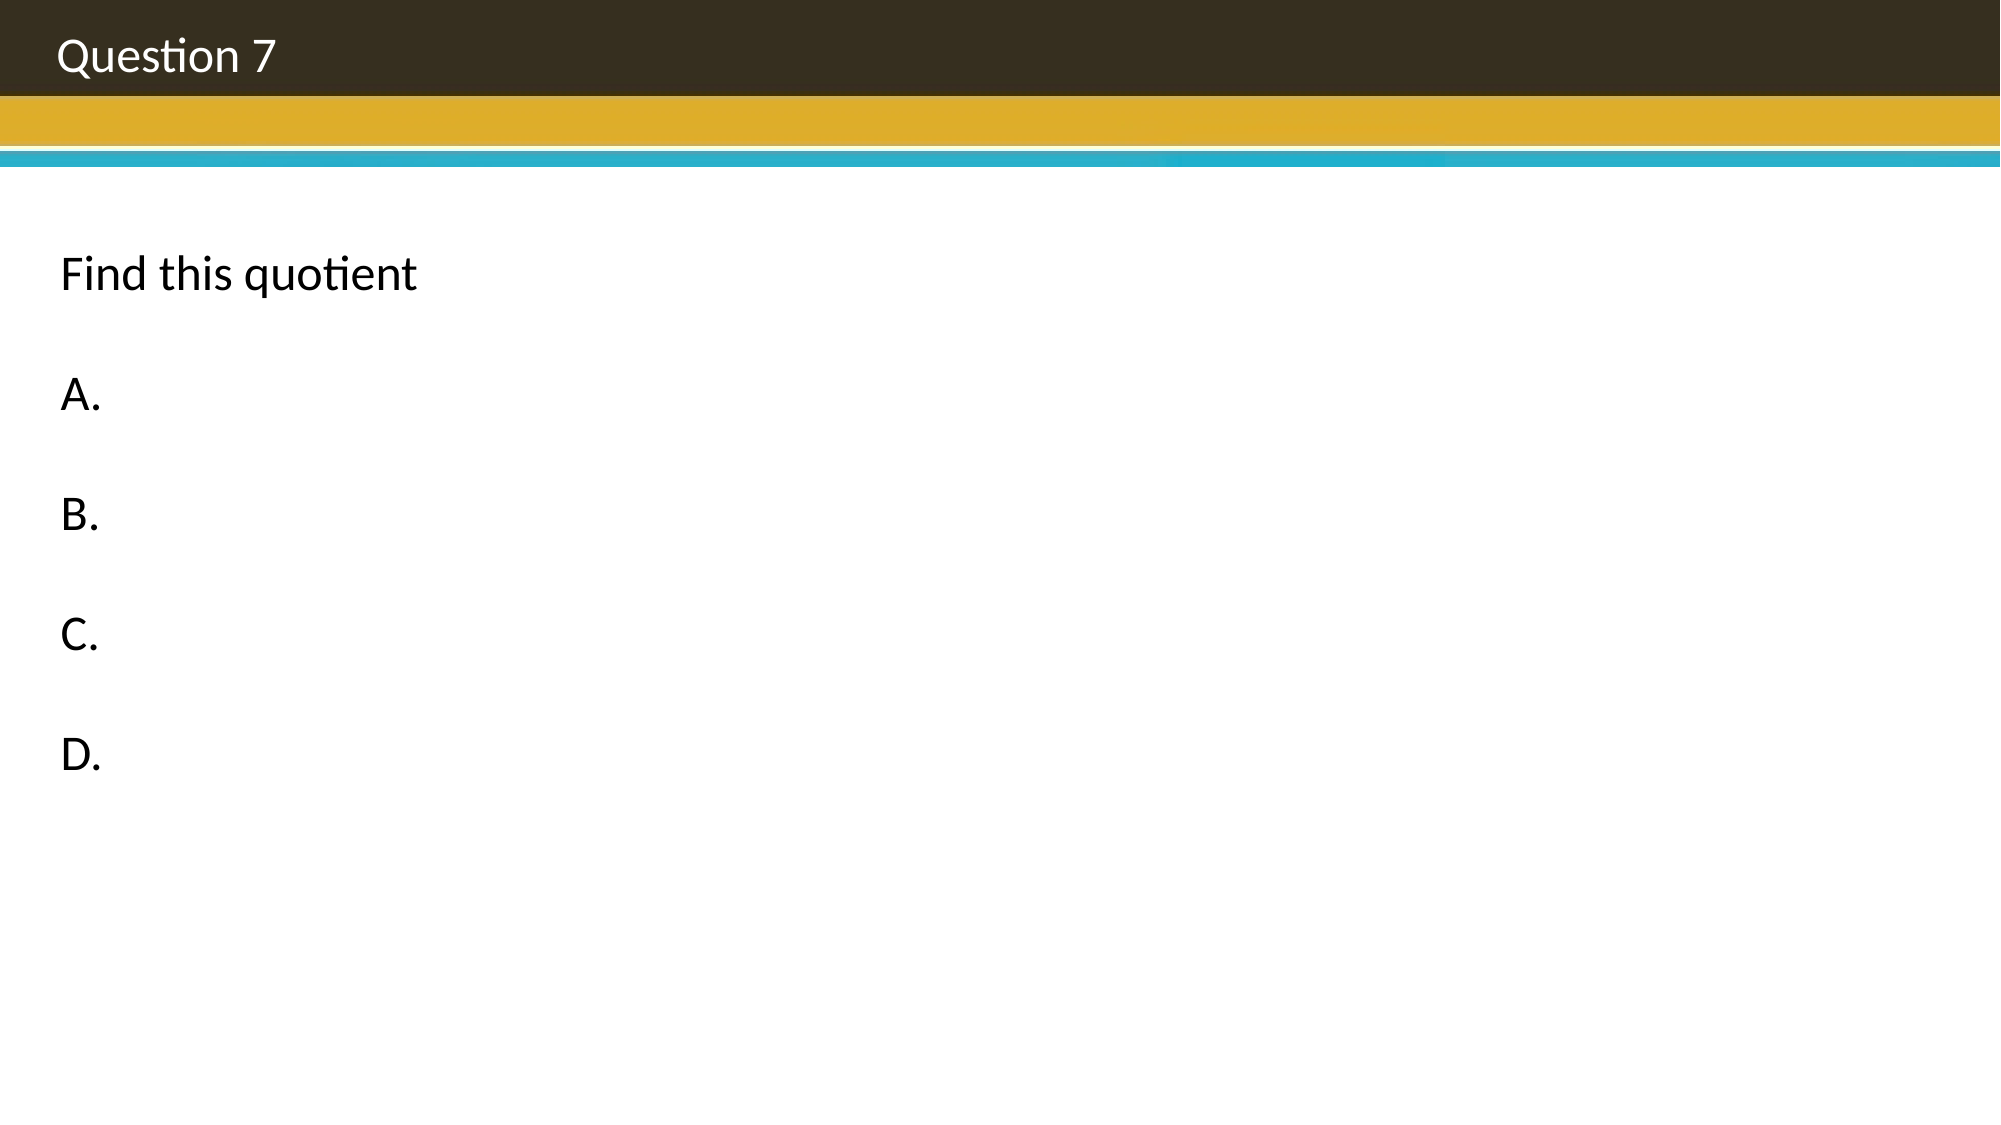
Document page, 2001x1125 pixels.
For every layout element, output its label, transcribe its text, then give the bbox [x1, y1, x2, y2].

text_box Question 7 [41, 14, 293, 90]
picture [0, 0, 2000, 167]
